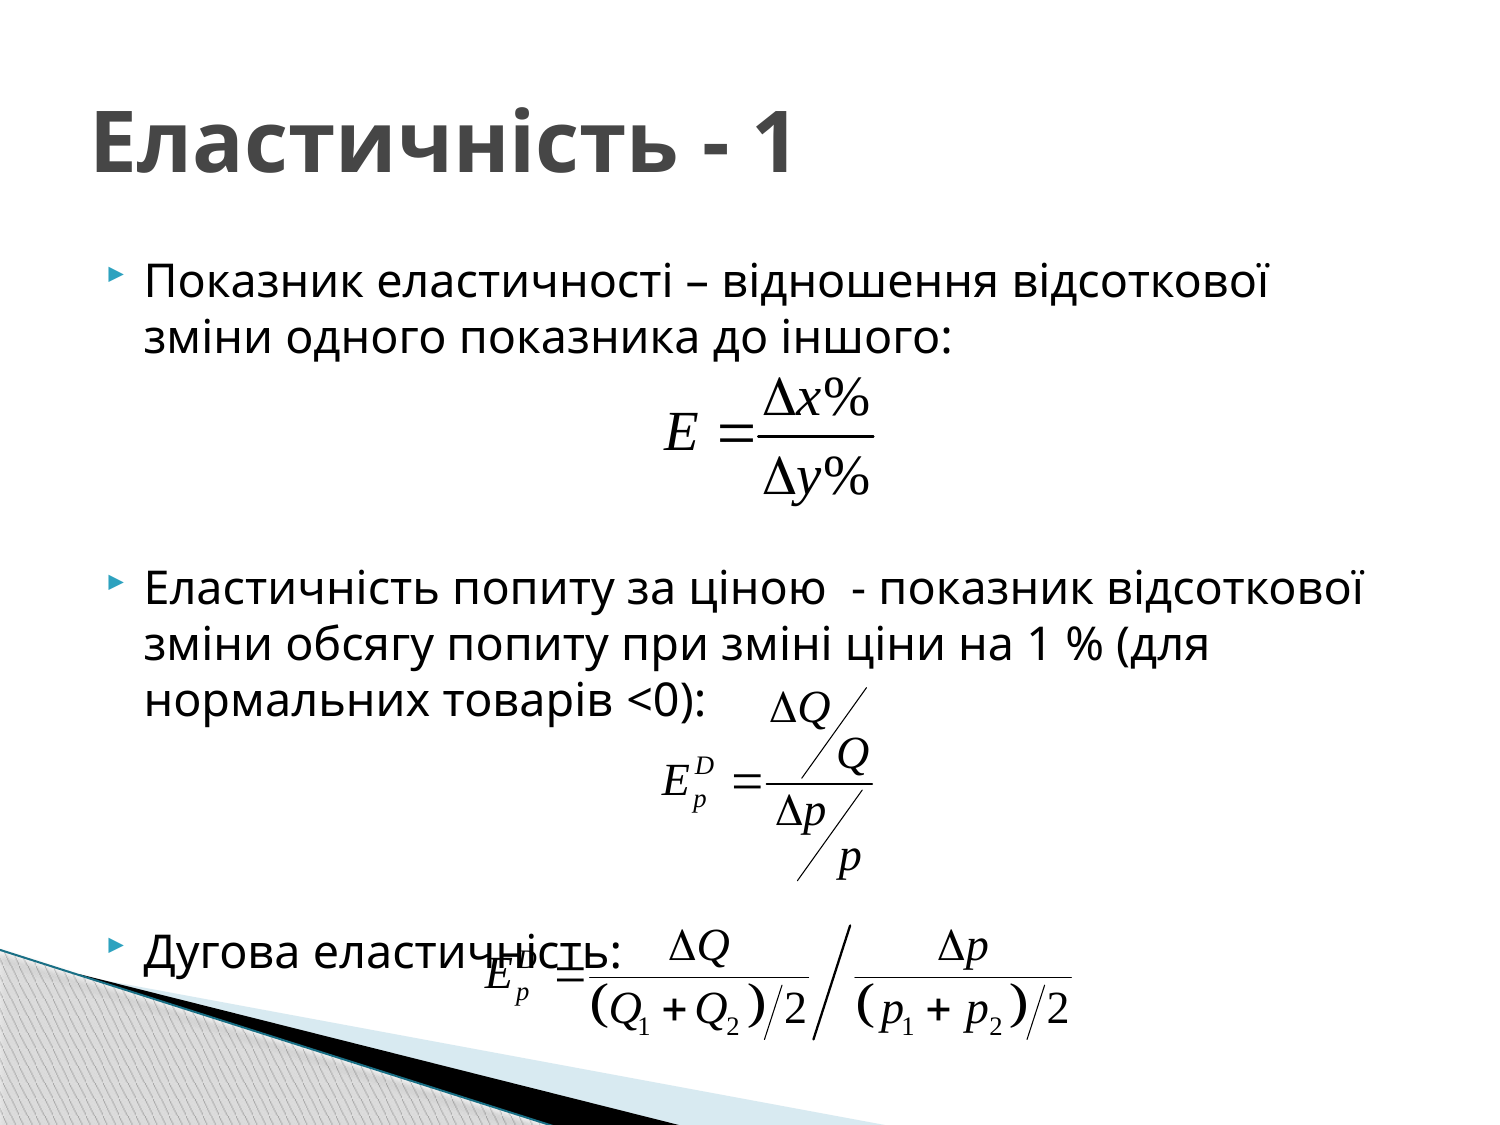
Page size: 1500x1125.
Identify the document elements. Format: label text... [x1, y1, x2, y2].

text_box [655, 361, 882, 516]
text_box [655, 680, 881, 888]
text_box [477, 916, 1078, 1047]
list Показник еластичності – відношення відсоткової зміни одного показника до іншого: Еластичність попиту за ціною - показник відсоткової зміни обсягу попиту при зміні ціни на 1 % (для нормальних товарів <0): Дугова еластичність: [75, 243, 1425, 986]
title Еластичність - 1 [75, 45, 1425, 233]
